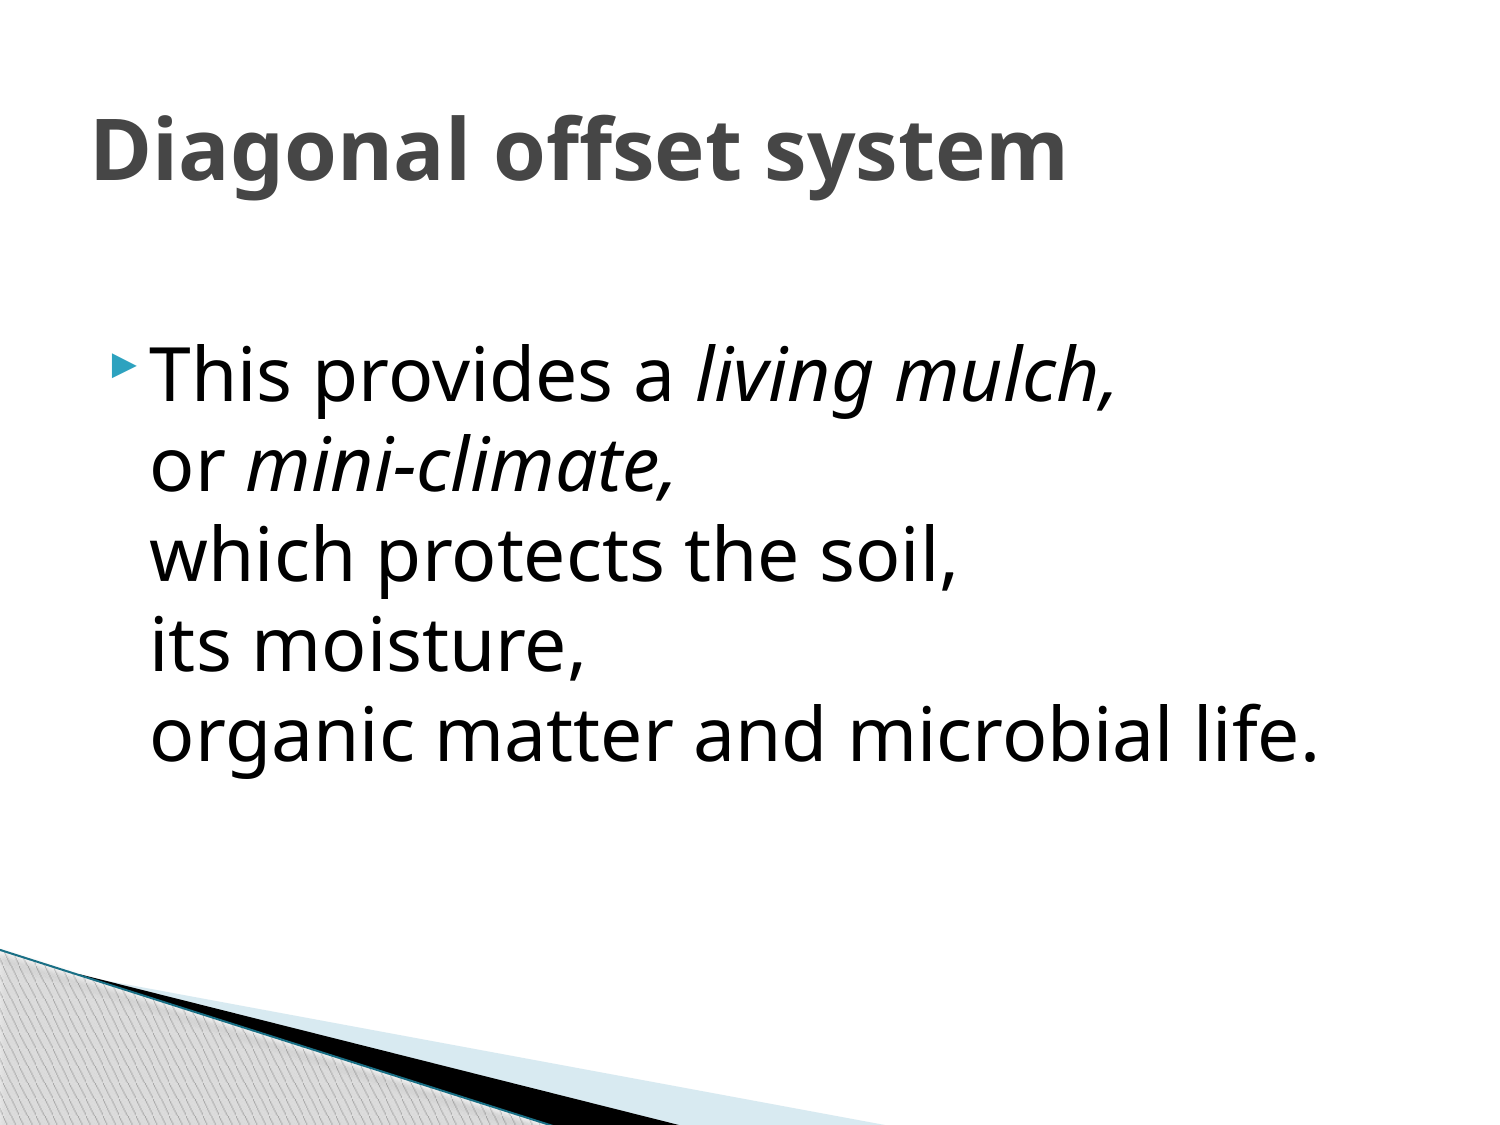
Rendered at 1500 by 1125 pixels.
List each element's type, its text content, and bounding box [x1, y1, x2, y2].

list This provides a living mulch, or mini-climate, which protects the soil, its moisture, organic matter and microbial life. [75, 243, 1425, 986]
title Diagonal offset system [75, 52, 1263, 240]
